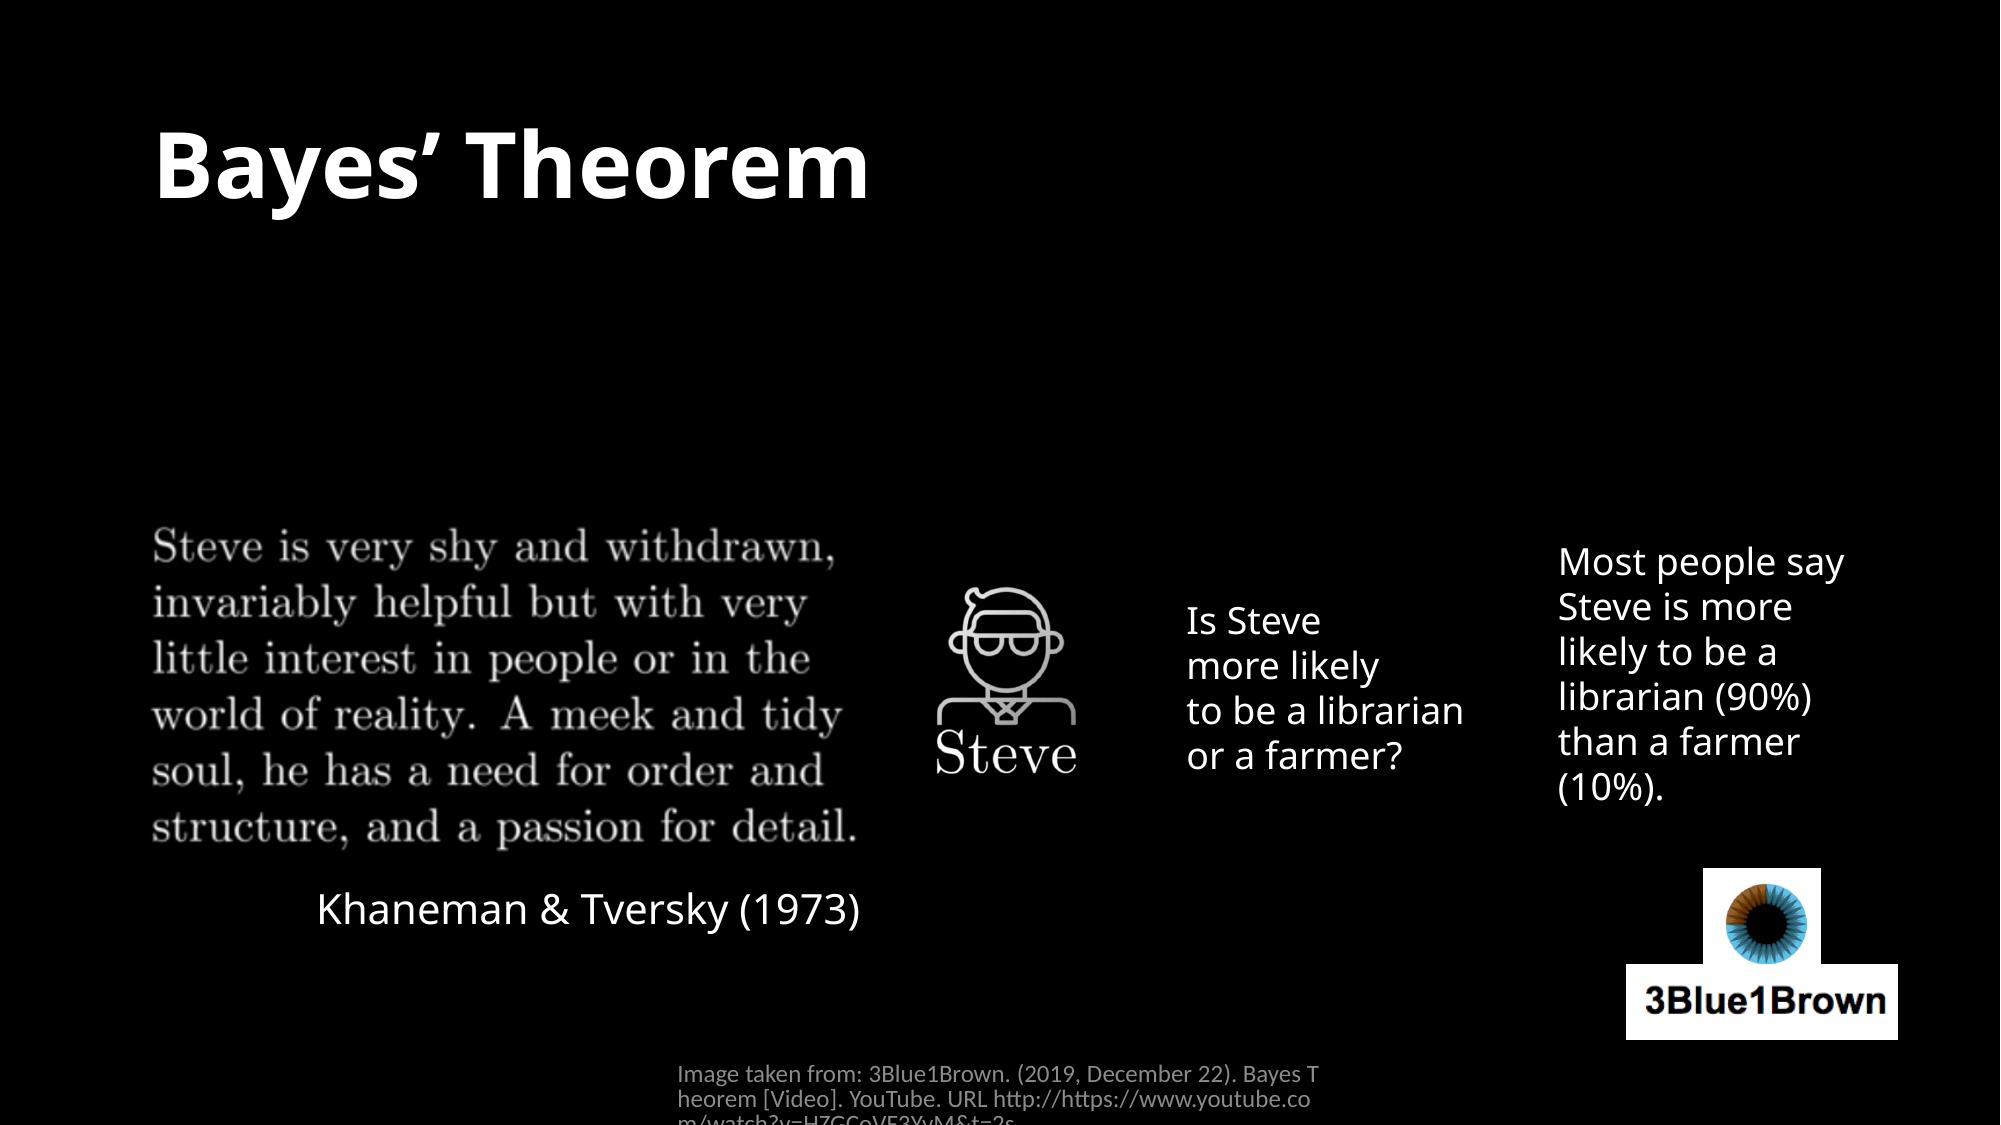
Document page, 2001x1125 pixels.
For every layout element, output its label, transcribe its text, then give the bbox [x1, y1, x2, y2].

text_box Khaneman & Tversky (1973) [301, 876, 1050, 941]
picture [137, 506, 873, 870]
title Bayes’ Theorem [137, 59, 1863, 278]
picture [1626, 963, 1898, 1040]
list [1703, 868, 1821, 963]
text_box Most people say Steve is more likely to be a librarian (90%) than a farmer (10%). [1543, 530, 1863, 816]
footer Image taken from: 3Blue1Brown. (2019, December 22). Bayes Theorem [Video]. YouTube. URL http://https://www.youtube.com/watch?v=HZGCoVF3YvM&t=2s [662, 1042, 1338, 1103]
picture [911, 570, 1089, 778]
text_box Is Steve more likely to be a librarian or a farmer? [1171, 589, 1493, 785]
